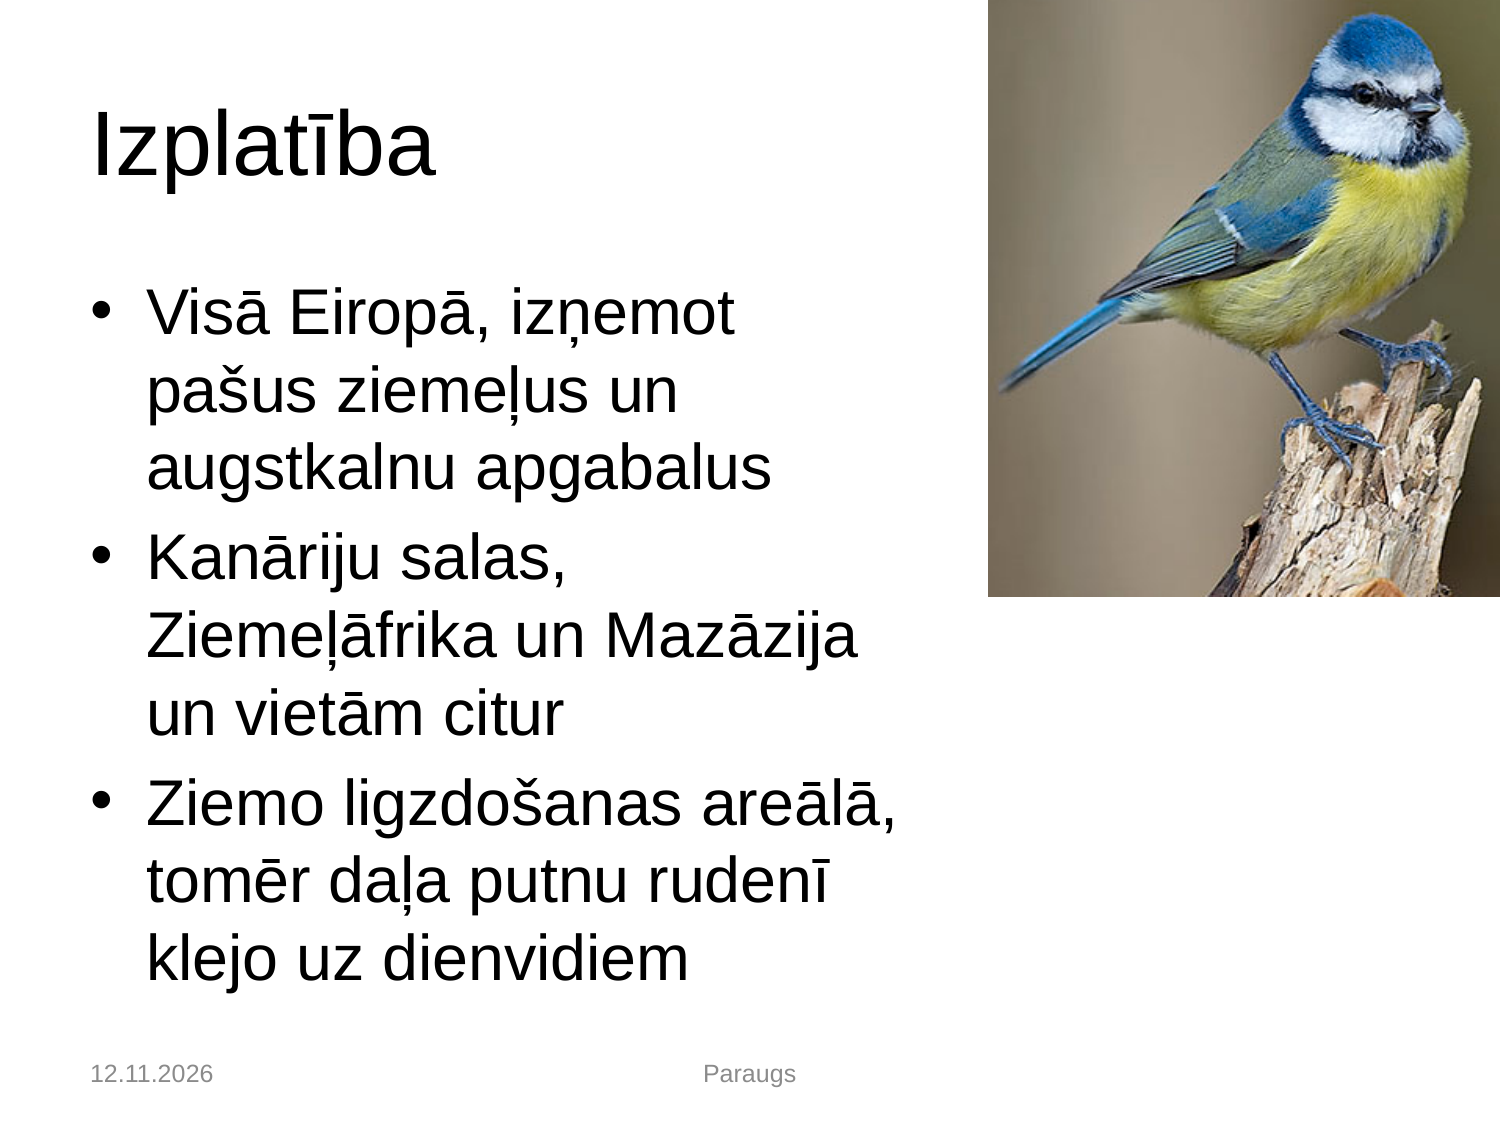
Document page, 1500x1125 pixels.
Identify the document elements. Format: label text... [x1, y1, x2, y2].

picture [988, 0, 1500, 598]
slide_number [75, 1042, 425, 1103]
footer Paraugs [512, 1042, 988, 1103]
list Visā Eiropā, izņemot pašus ziemeļus un augstkalnu apgabalus Kanāriju salas, Ziemeļāfrika un Mazāzija un vietām citur Ziemo ligzdošanas areālā, tomēr daļa putnu rudenī klejo uz dienvidiem [74, 262, 916, 1048]
title Izplatība [74, 44, 983, 233]
